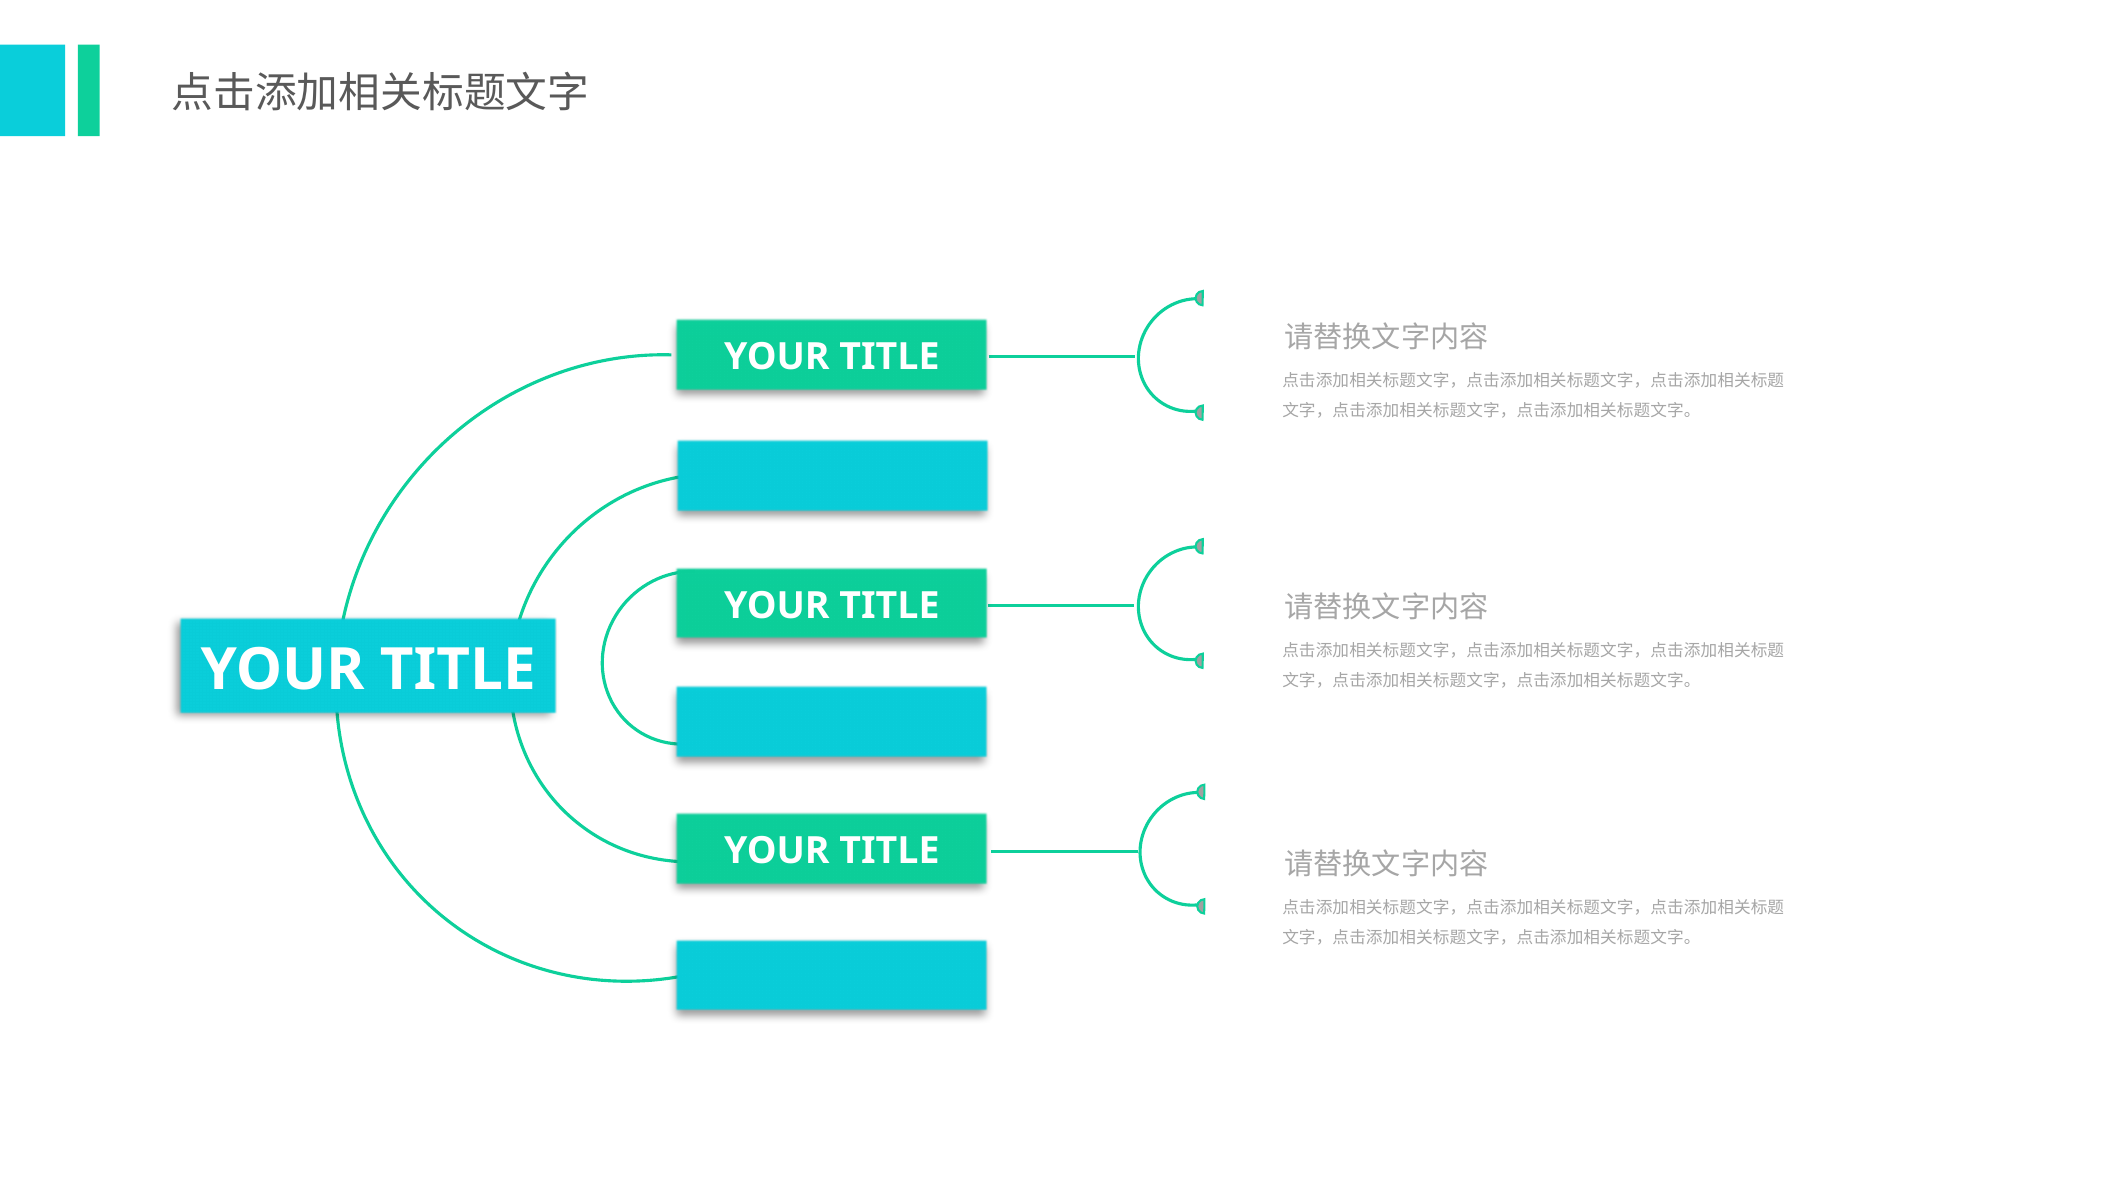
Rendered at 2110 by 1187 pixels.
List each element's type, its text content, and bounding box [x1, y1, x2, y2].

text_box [675, 318, 989, 1011]
text_box 点击添加相关标题文字，点击添加相关标题文字，点击添加相关标题文字，点击添加相关标题文字，点击添加相关标题文字。 [1268, 622, 1811, 697]
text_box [991, 784, 1250, 914]
text_box [601, 573, 675, 744]
text_box 请替换文字内容 [1268, 303, 1667, 362]
text_box 点击添加相关标题文字，点击添加相关标题文字，点击添加相关标题文字，点击添加相关标题文字，点击添加相关标题文字。 [1268, 352, 1811, 427]
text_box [988, 290, 1249, 420]
text_box 点击添加相关标题文字 [135, 44, 625, 137]
text_box 点击添加相关标题文字，点击添加相关标题文字，点击添加相关标题文字，点击添加相关标题文字，点击添加相关标题文字。 [1268, 880, 1811, 955]
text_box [989, 539, 1249, 668]
text_box 请替换文字内容 [1268, 830, 1667, 889]
text_box [337, 722, 675, 982]
text_box [343, 354, 670, 616]
text_box [514, 478, 675, 862]
text_box 请替换文字内容 [1268, 572, 1667, 631]
text_box YOUR TITLE [181, 619, 555, 713]
